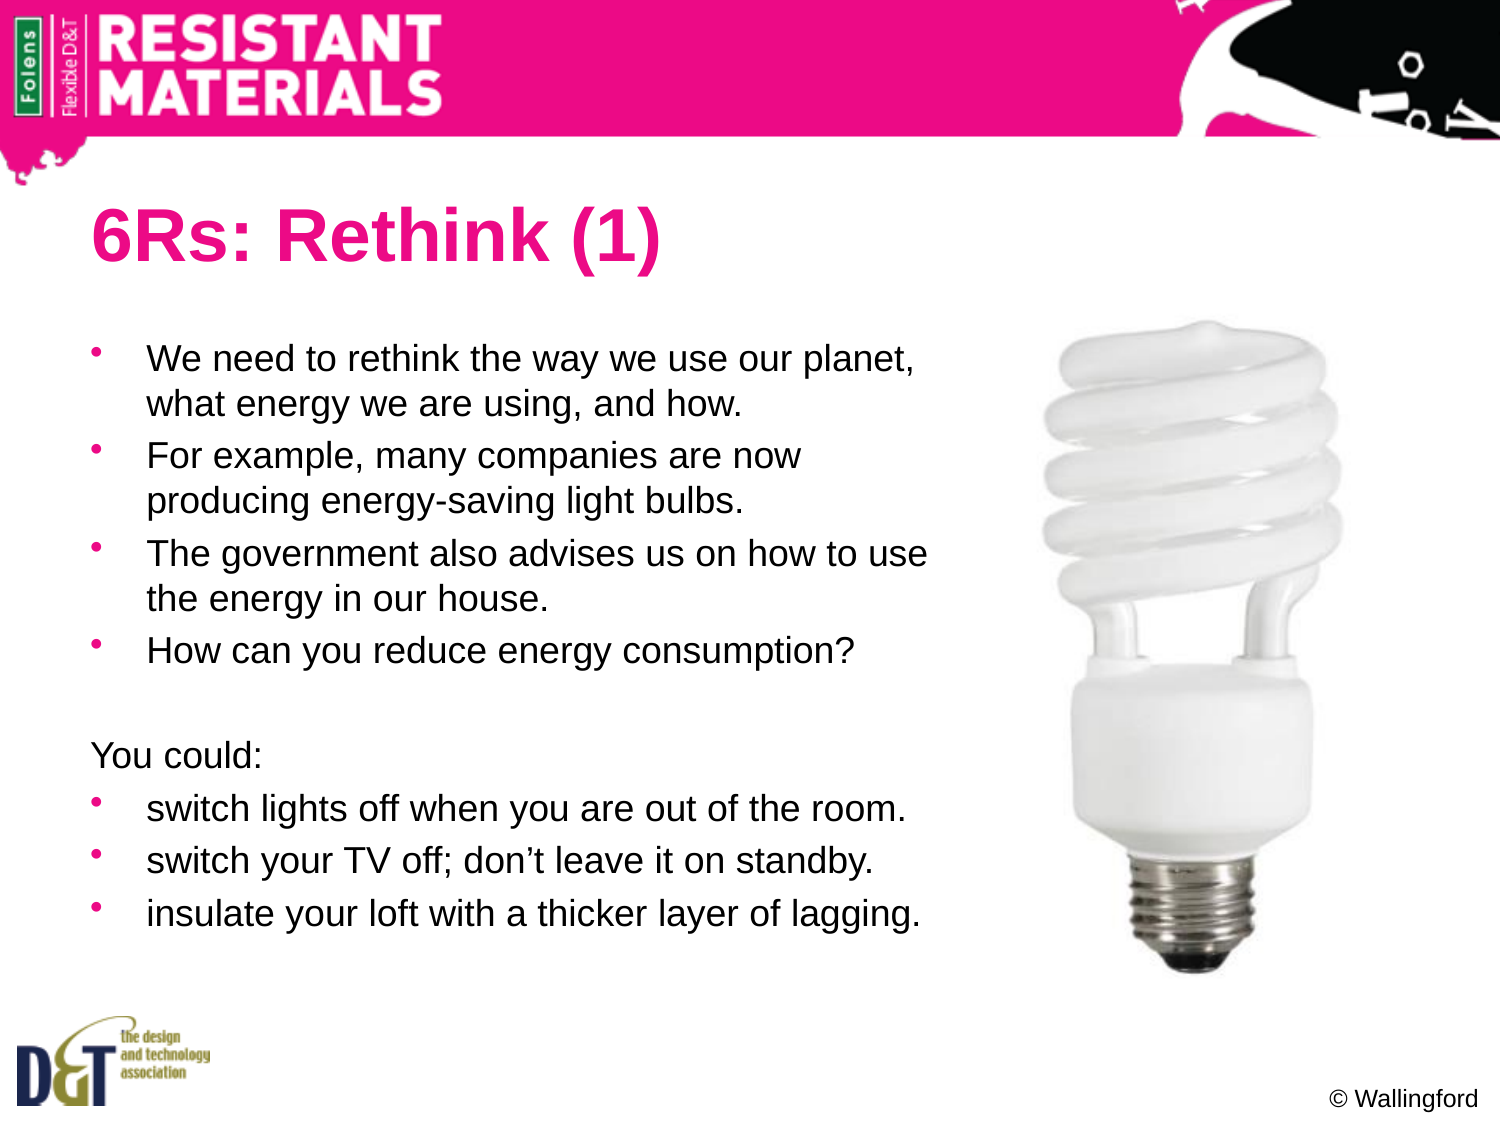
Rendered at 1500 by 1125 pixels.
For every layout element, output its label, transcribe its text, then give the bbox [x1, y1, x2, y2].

picture [0, 0, 1500, 1125]
list We need to rethink the way we use our planet, what energy we are using, and how. For example, many companies are now producing energy-saving light bulbs. The government also advises us on how to use the energy in our house. How can you reduce energy consumption? You could: switch lights off when you are out of the room. switch your TV off; don’t leave it on standby. insulate your loft with a thicker layer of lagging. [75, 326, 975, 1005]
title 6Rs: Rethink (1) [76, 160, 1427, 301]
text_box © Wallingford [1257, 1074, 1495, 1125]
